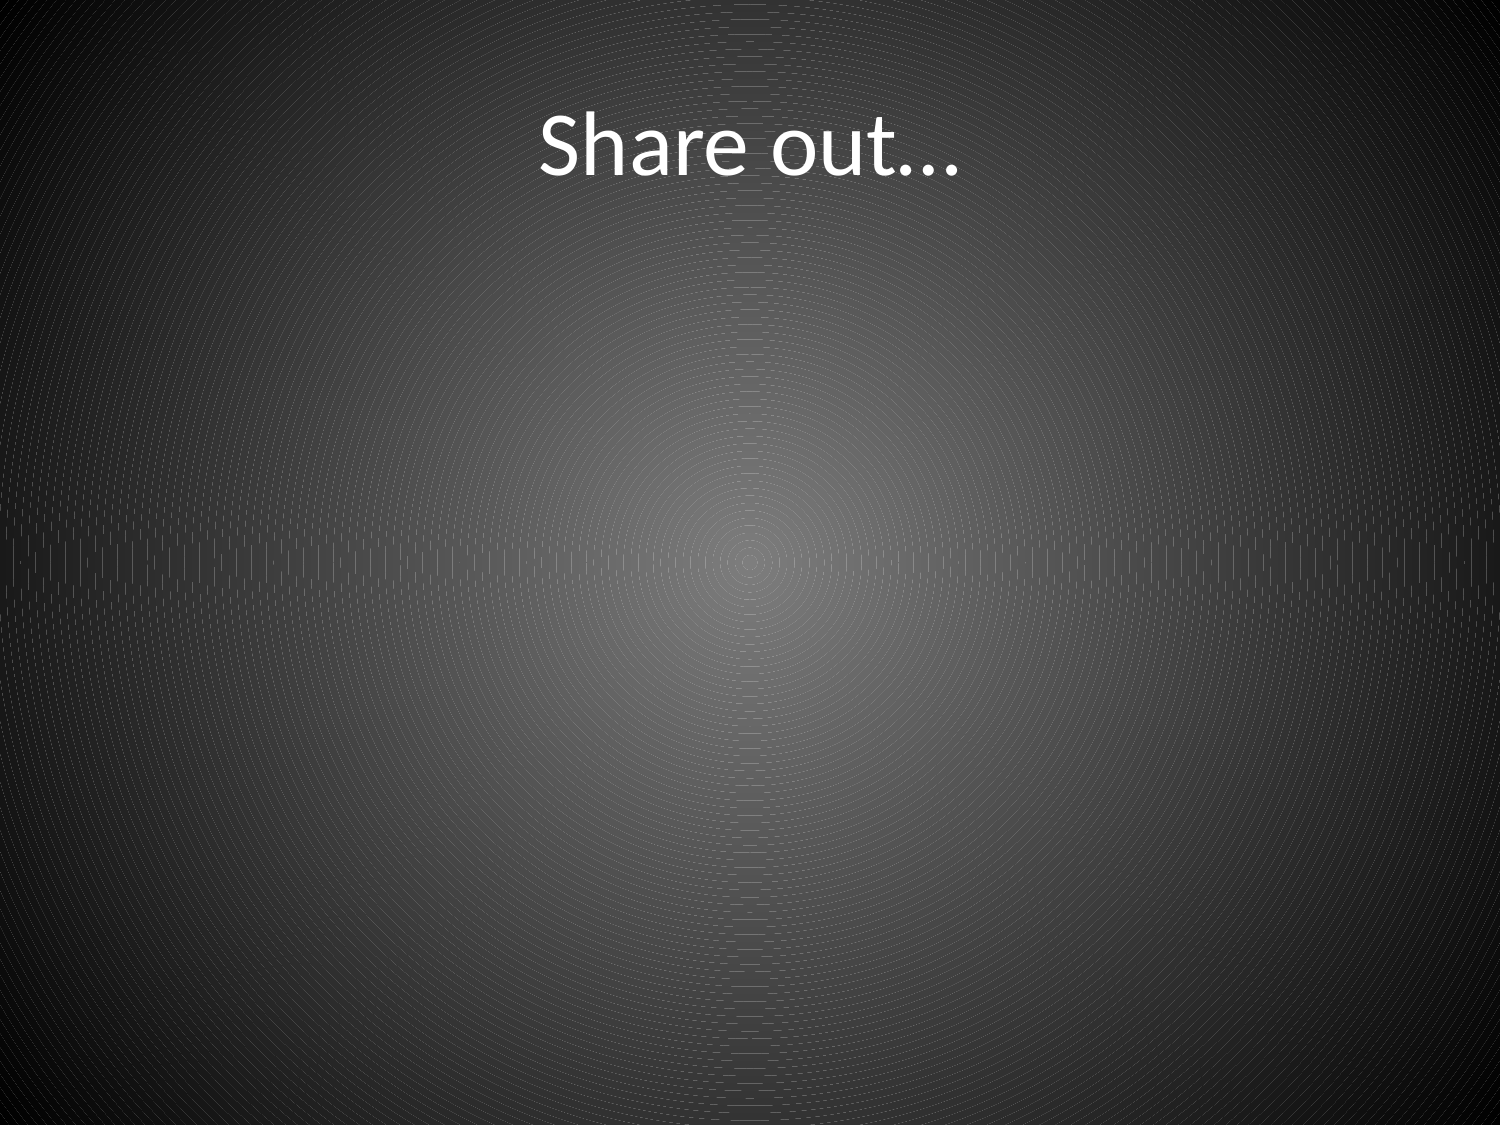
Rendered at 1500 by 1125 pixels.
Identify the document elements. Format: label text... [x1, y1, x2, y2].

title Share out… [75, 45, 1425, 233]
